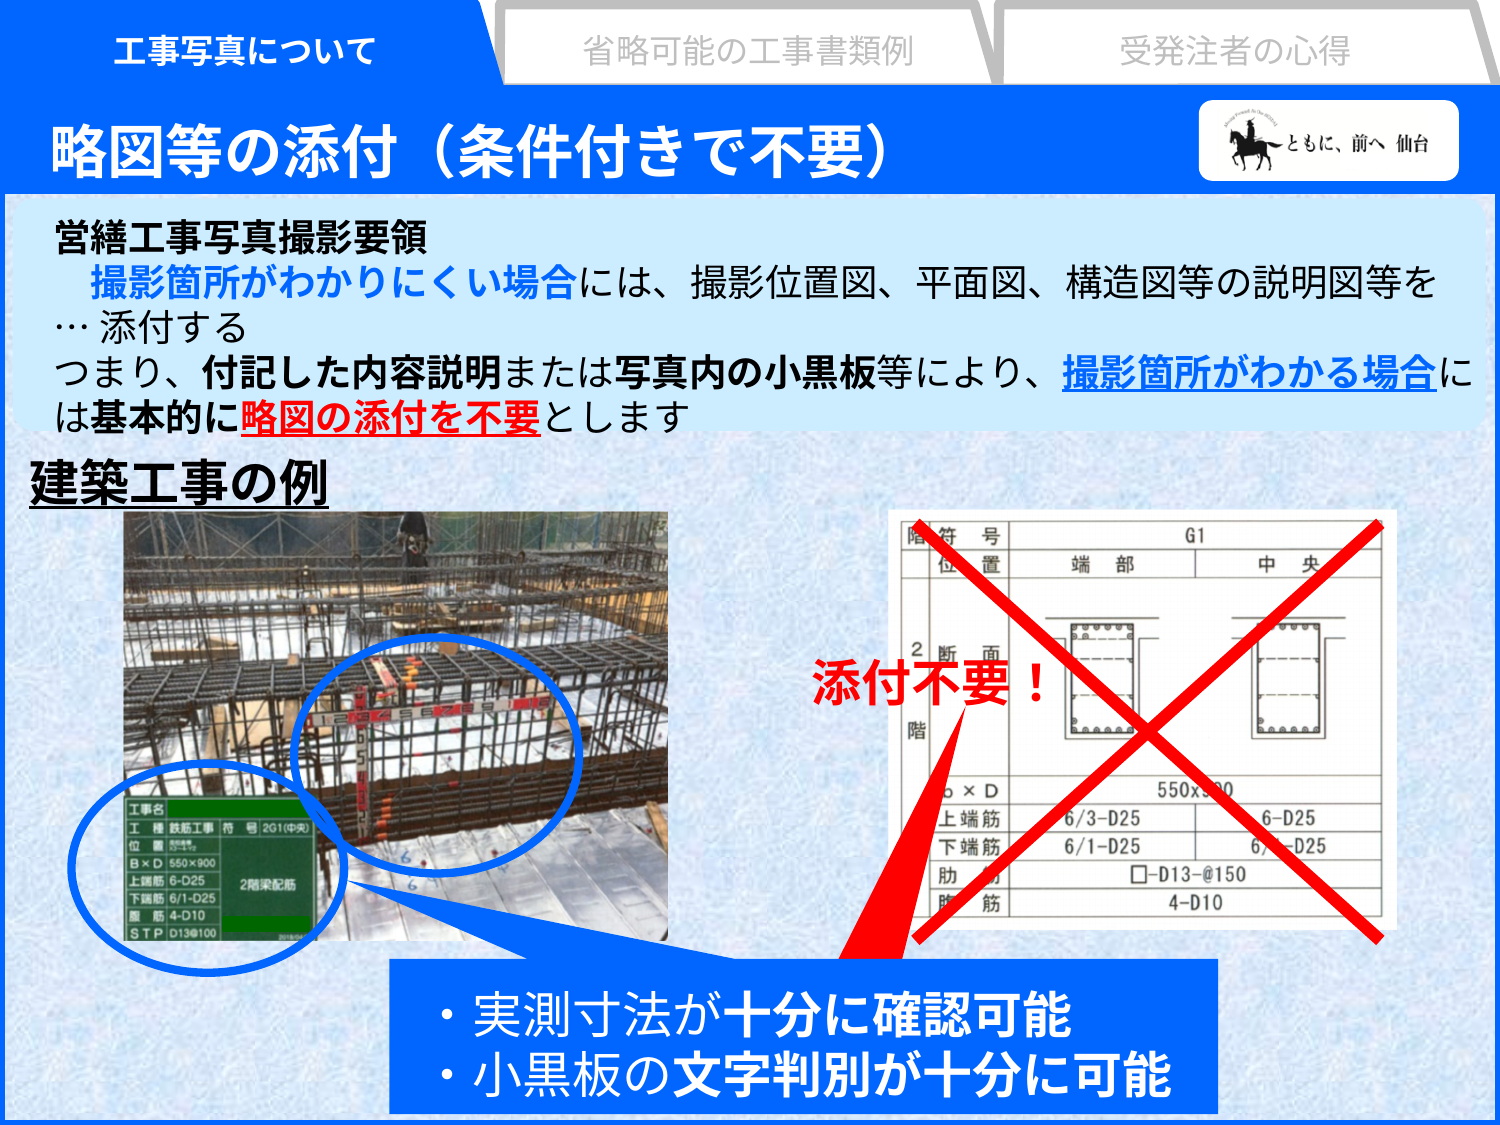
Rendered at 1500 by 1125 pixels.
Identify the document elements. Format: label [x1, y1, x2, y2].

text_box [915, 522, 1381, 941]
picture [932, 941, 1354, 974]
text_box [0, 3, 1500, 1125]
picture [932, 465, 1354, 522]
text_box [123, 511, 669, 941]
